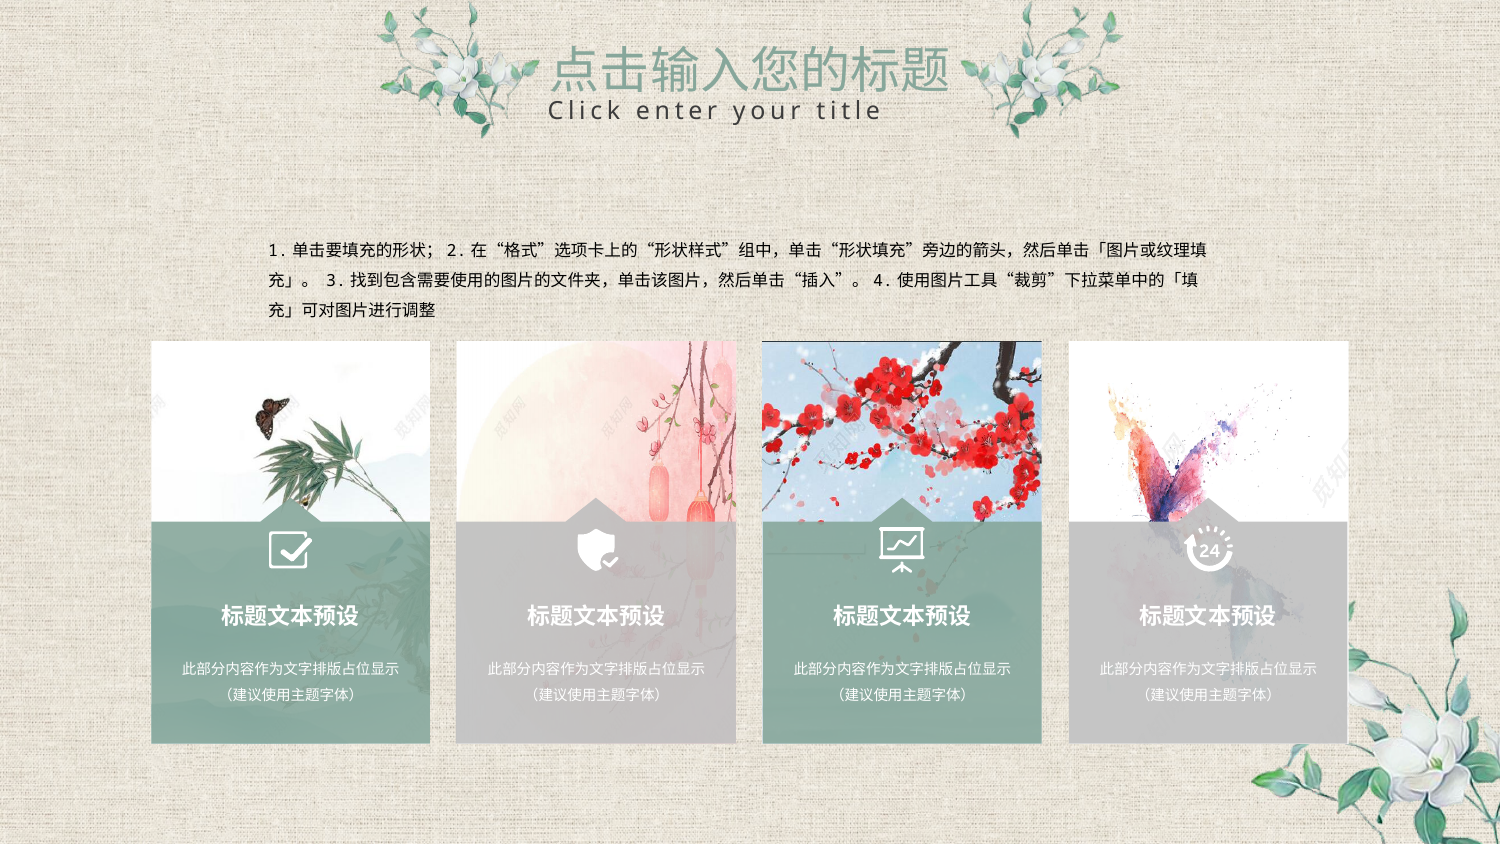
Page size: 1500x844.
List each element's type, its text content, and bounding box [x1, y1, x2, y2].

text_box 标题文本预设 [763, 580, 1042, 637]
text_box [269, 531, 313, 569]
text_box [150, 496, 431, 745]
text_box 此部分内容作为文字排版占位显示 （建议使用主题字体） [457, 643, 736, 712]
text_box 标题文本预设 [151, 580, 430, 637]
text_box [454, 496, 737, 745]
text_box 标题文本预设 [1068, 580, 1348, 637]
text_box [1183, 534, 1233, 572]
text_box [150, 341, 431, 520]
text_box 此部分内容作为文字排版占位显示 （建议使用主题字体） [1068, 643, 1348, 712]
text_box [1067, 496, 1349, 745]
picture [0, 0, 1500, 844]
text_box 此部分内容作为文字排版占位显示 （建议使用主题字体） [151, 643, 430, 712]
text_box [577, 528, 619, 571]
text_box 1.单击要填充的形状；2.在“格式”选项卡上的“形状样式”组中，单击“形状填充”旁边的箭头，然后单击「图片或纹理填充」。 3.找到包含需要使用的图片的文件夹，单击该图片，然后单击“插入”。4.使用图片工具“裁剪”下拉菜单中的「填充」可对图片进行调整 [253, 222, 1246, 328]
text_box [761, 341, 1043, 520]
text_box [879, 526, 925, 573]
text_box 此部分内容作为文字排版占位显示 （建议使用主题字体） [763, 643, 1042, 712]
text_box [1068, 341, 1350, 745]
text_box [761, 496, 1043, 745]
text_box 标题文本预设 [457, 580, 736, 637]
text_box [456, 341, 737, 520]
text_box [374, 0, 1125, 140]
